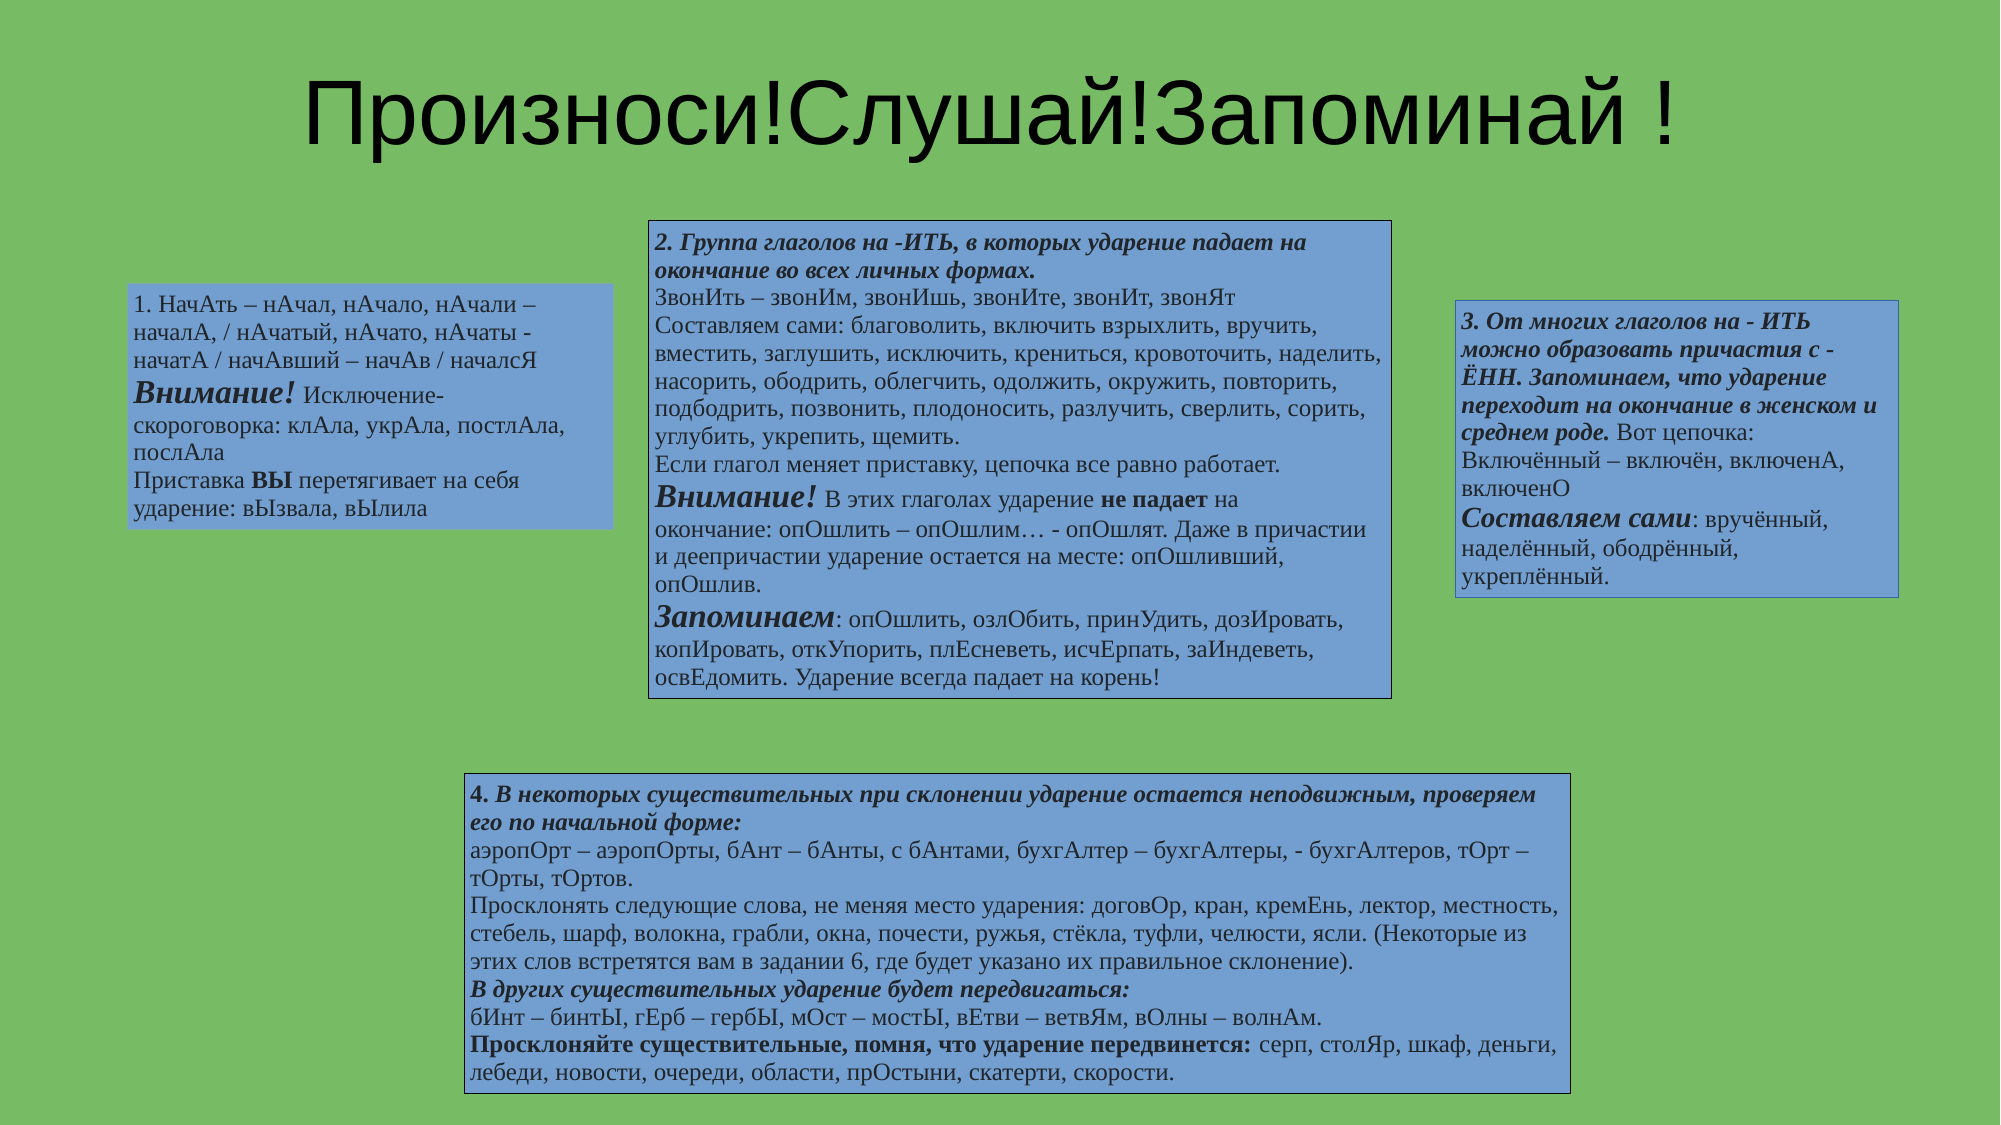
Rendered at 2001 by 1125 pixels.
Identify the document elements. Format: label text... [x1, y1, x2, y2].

title Произноси!Слушай!Запоминай ! [129, 0, 1854, 217]
table_header 1. НачАть – нАчал, нАчало, нАчали – началА, / нАчатый, нАчато, нАчаты - начатА / начАвший – начАв / началсЯ Внимание! Исключение-скороговорка: клАла, укрАла, постлАла, послАла Приставка ВЫ перетягивает на себя ударение: вЫзвала, вЫлила [128, 284, 613, 529]
table_header 3. От многих глаголов на - ИТЬ можно образовать причастия с -ЁНН. Запоминаем, что ударение переходит на окончание в женском и среднем роде. Вот цепочка: Включённый – включён, включенА, включенО Составляем сами: вручённый, наделённый, ободрённый, укреплённый. [1456, 301, 1898, 597]
table_header 4. В некоторых существительных при склонении ударение остается неподвижным, проверяем его по начальной форме: аэропОрт – аэропОрты, бАнт – бАнты, с бАнтами, бухгАлтер – бухгАлтеры, - бухгАлтеров, тОрт – тОрты, тОртов. Просклонять следующие слова, не меняя место ударения: договОр, кран, кремЕнь, лектор, местность, стебель, шарф, волокна, грабли, окна, почести, ружья, стёкла, туфли, челюсти, ясли. (Некоторые из этих слов встретятся вам в задании 6, где будет указано их правильное склонение). В других существительных ударение будет передвигаться: бИнт – бинтЫ, гЕрб – гербЫ, мОст – мостЫ, вЕтви – ветвЯм, вОлны – волнАм. Просклоняйте существительные, помня, что ударение передвинется: серп, столЯр, шкаф, деньги, лебеди, новости, очереди, области, прОстыни, скатерти, скорости. [465, 774, 1570, 1093]
table_header 2. Группа глаголов на -ИТЬ, в которых ударение падает на окончание во всех личных формах. ЗвонИть – звонИм, звонИшь, звонИте, звонИт, звонЯт Составляем сами: благоволить, включить взрыхлить, вручить, вместить, заглушить, исключить, крениться, кровоточить, наделить, насорить, ободрить, облегчить, одолжить, окружить, повторить, подбодрить, позвонить, плодоносить, разлучить, сверлить, сорить, углубить, укрепить, щемить. Если глагол меняет приставку, цепочка все равно работает. Внимание! В этих глаголах ударение не падает на окончание: опОшлить – опОшлим… - опОшлят. Даже в причастии и деепричастии ударение остается на месте: опОшливший, опОшлив. Запоминаем: опОшлить, озлОбить, принУдить, дозИровать, копИровать, откУпорить, плЕсневеть, исчЕрпать, заИндеветь, освЕдомить. Ударение всегда падает на корень! [649, 221, 1391, 698]
